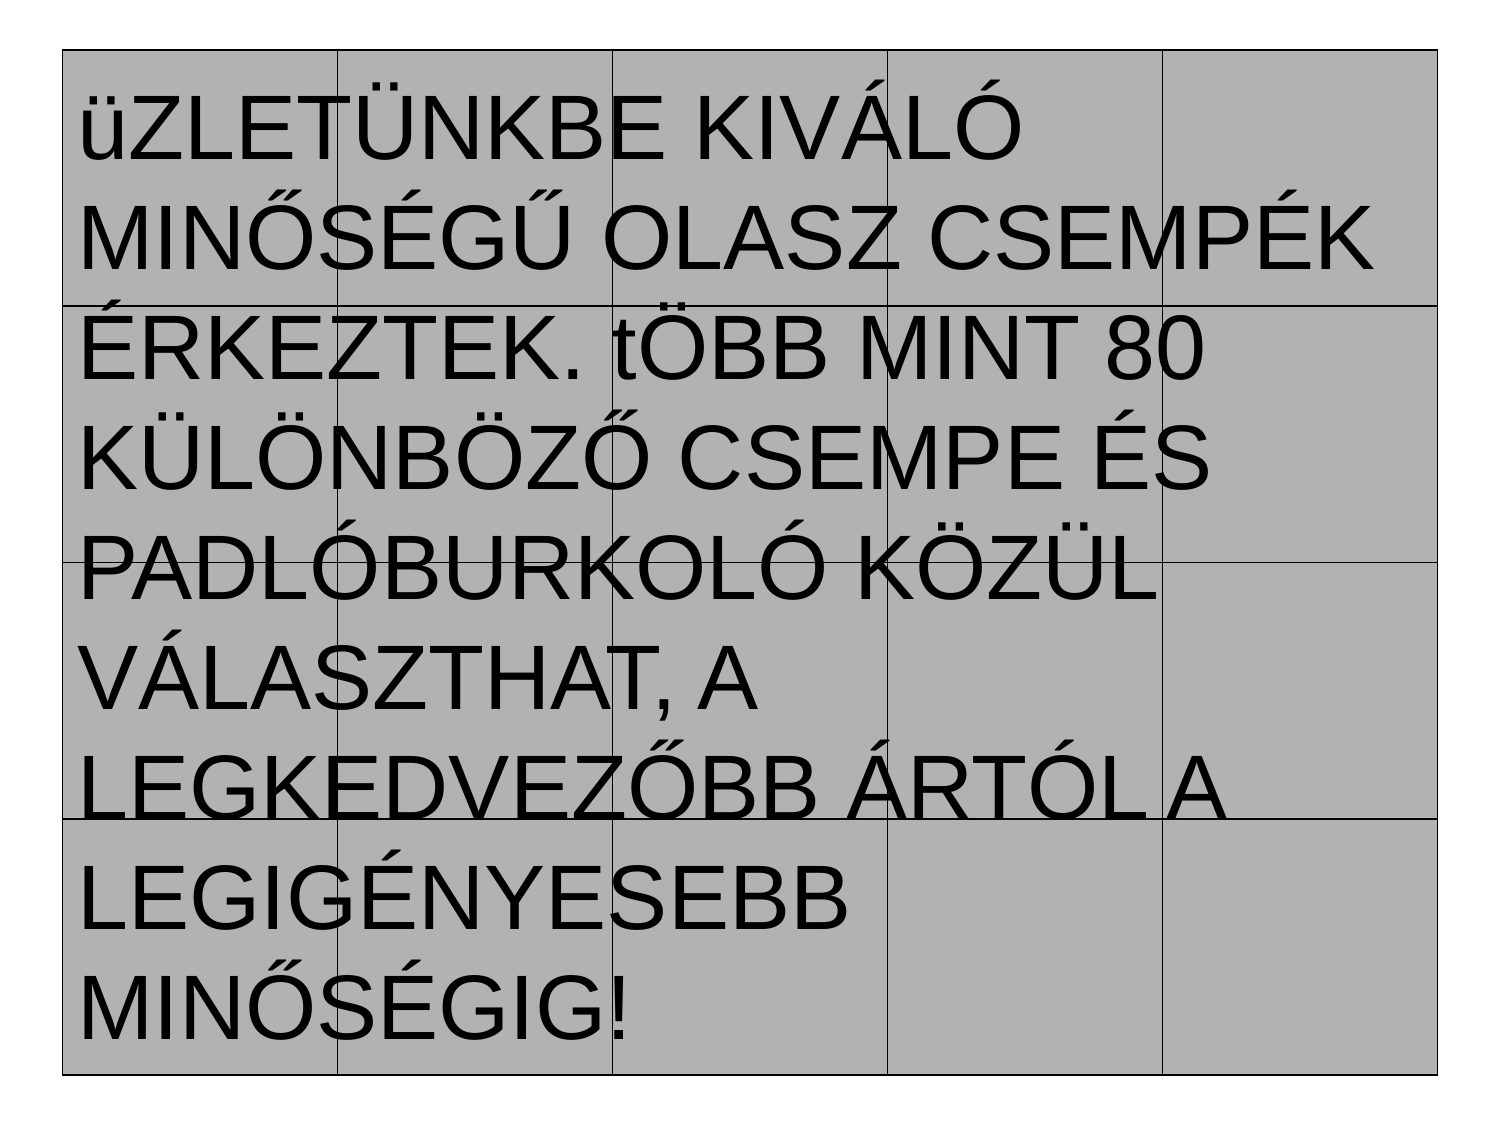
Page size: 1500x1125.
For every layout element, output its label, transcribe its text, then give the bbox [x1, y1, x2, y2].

text_box üZLETÜNKBE KIVÁLÓ MINŐSÉGŰ OLASZ CSEMPÉK ÉRKEZTEK. tÖBB MINT 80 KÜLÖNBÖZŐ CSEMPE ÉS PADLÓBURKOLÓ KÖZÜL VÁLASZTHAT, A LEGKEDVEZŐBB ÁRTÓL A LEGIGÉNYESEBB MINŐSÉGIG! [62, 60, 1438, 1065]
